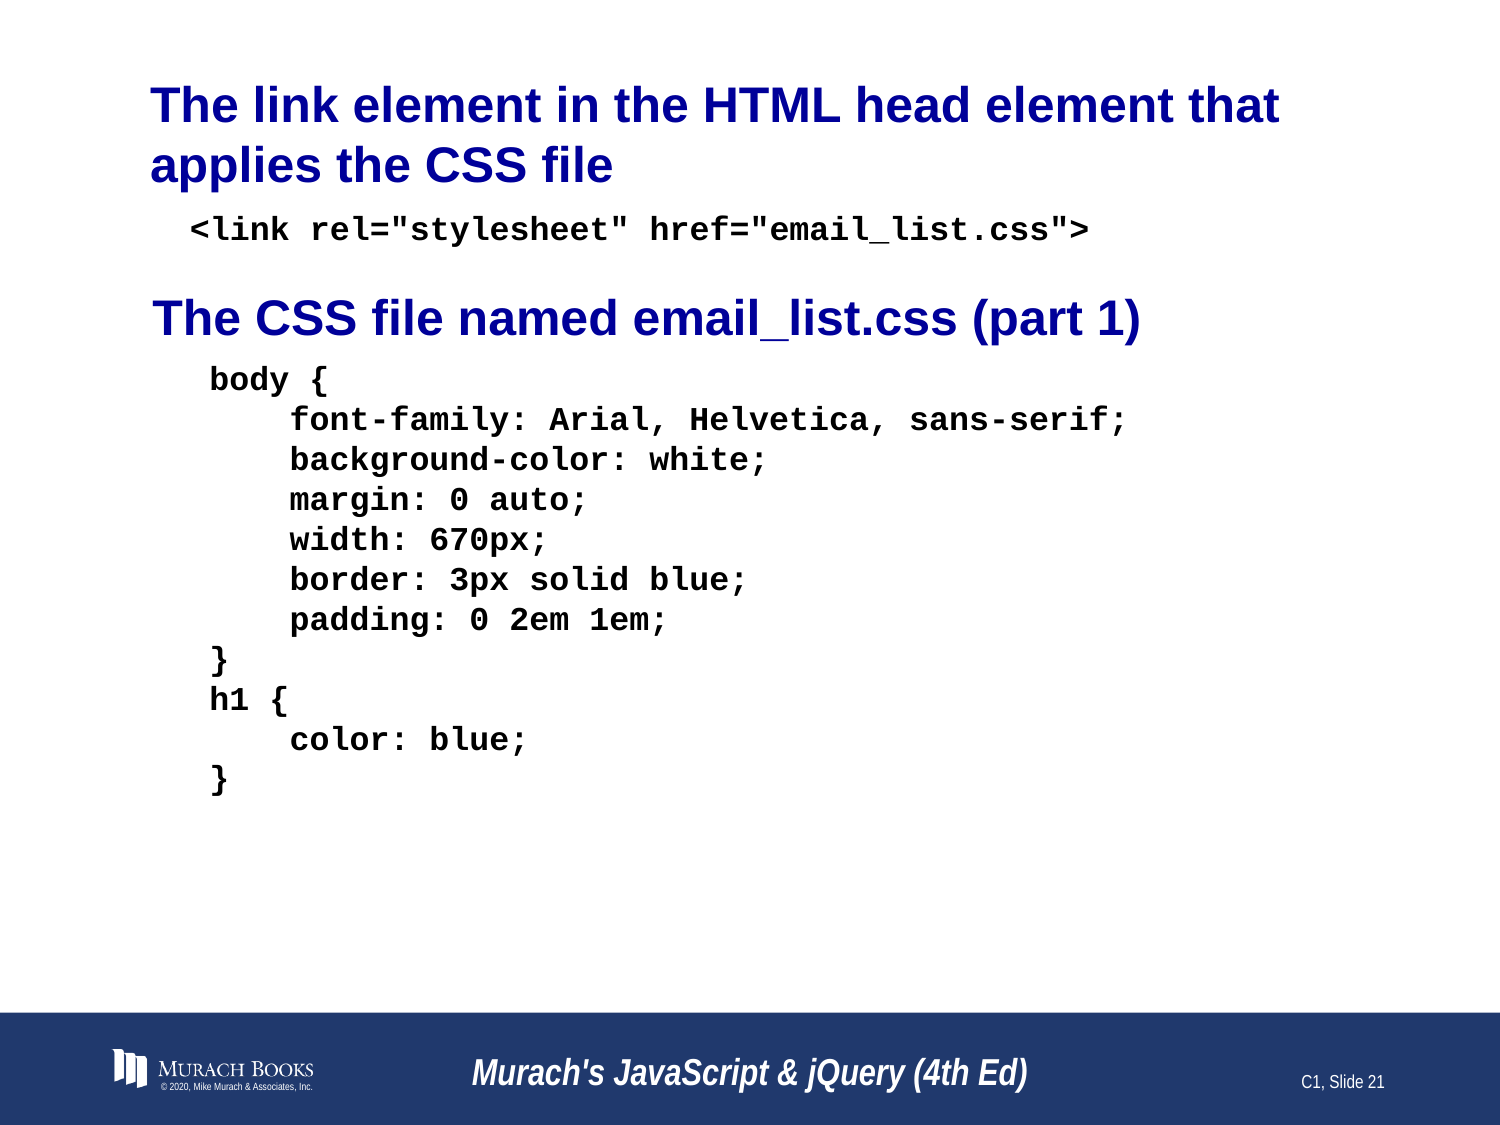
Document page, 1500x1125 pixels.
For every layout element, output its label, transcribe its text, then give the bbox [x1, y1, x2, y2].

slide_number Murach's JavaScript & jQuery (4th Ed) [463, 1025, 1050, 1100]
list <link rel="stylesheet" href="email_list.css"> The CSS file named email_list.css (part 1) body { font-family: Arial, Helvetica, sans-serif; background-color: white; margin: 0 auto; width: 670px; border: 3px solid blue; padding: 0 2em 1em; } h1 { color: blue; } [137, 200, 1350, 1000]
title The link element in the HTML head element that applies the CSS file [150, 72, 1350, 194]
footer © 2020, Mike Murach & Associates, Inc. [12, 1025, 463, 1100]
slide_number C1, Slide 21 [1087, 1025, 1400, 1100]
